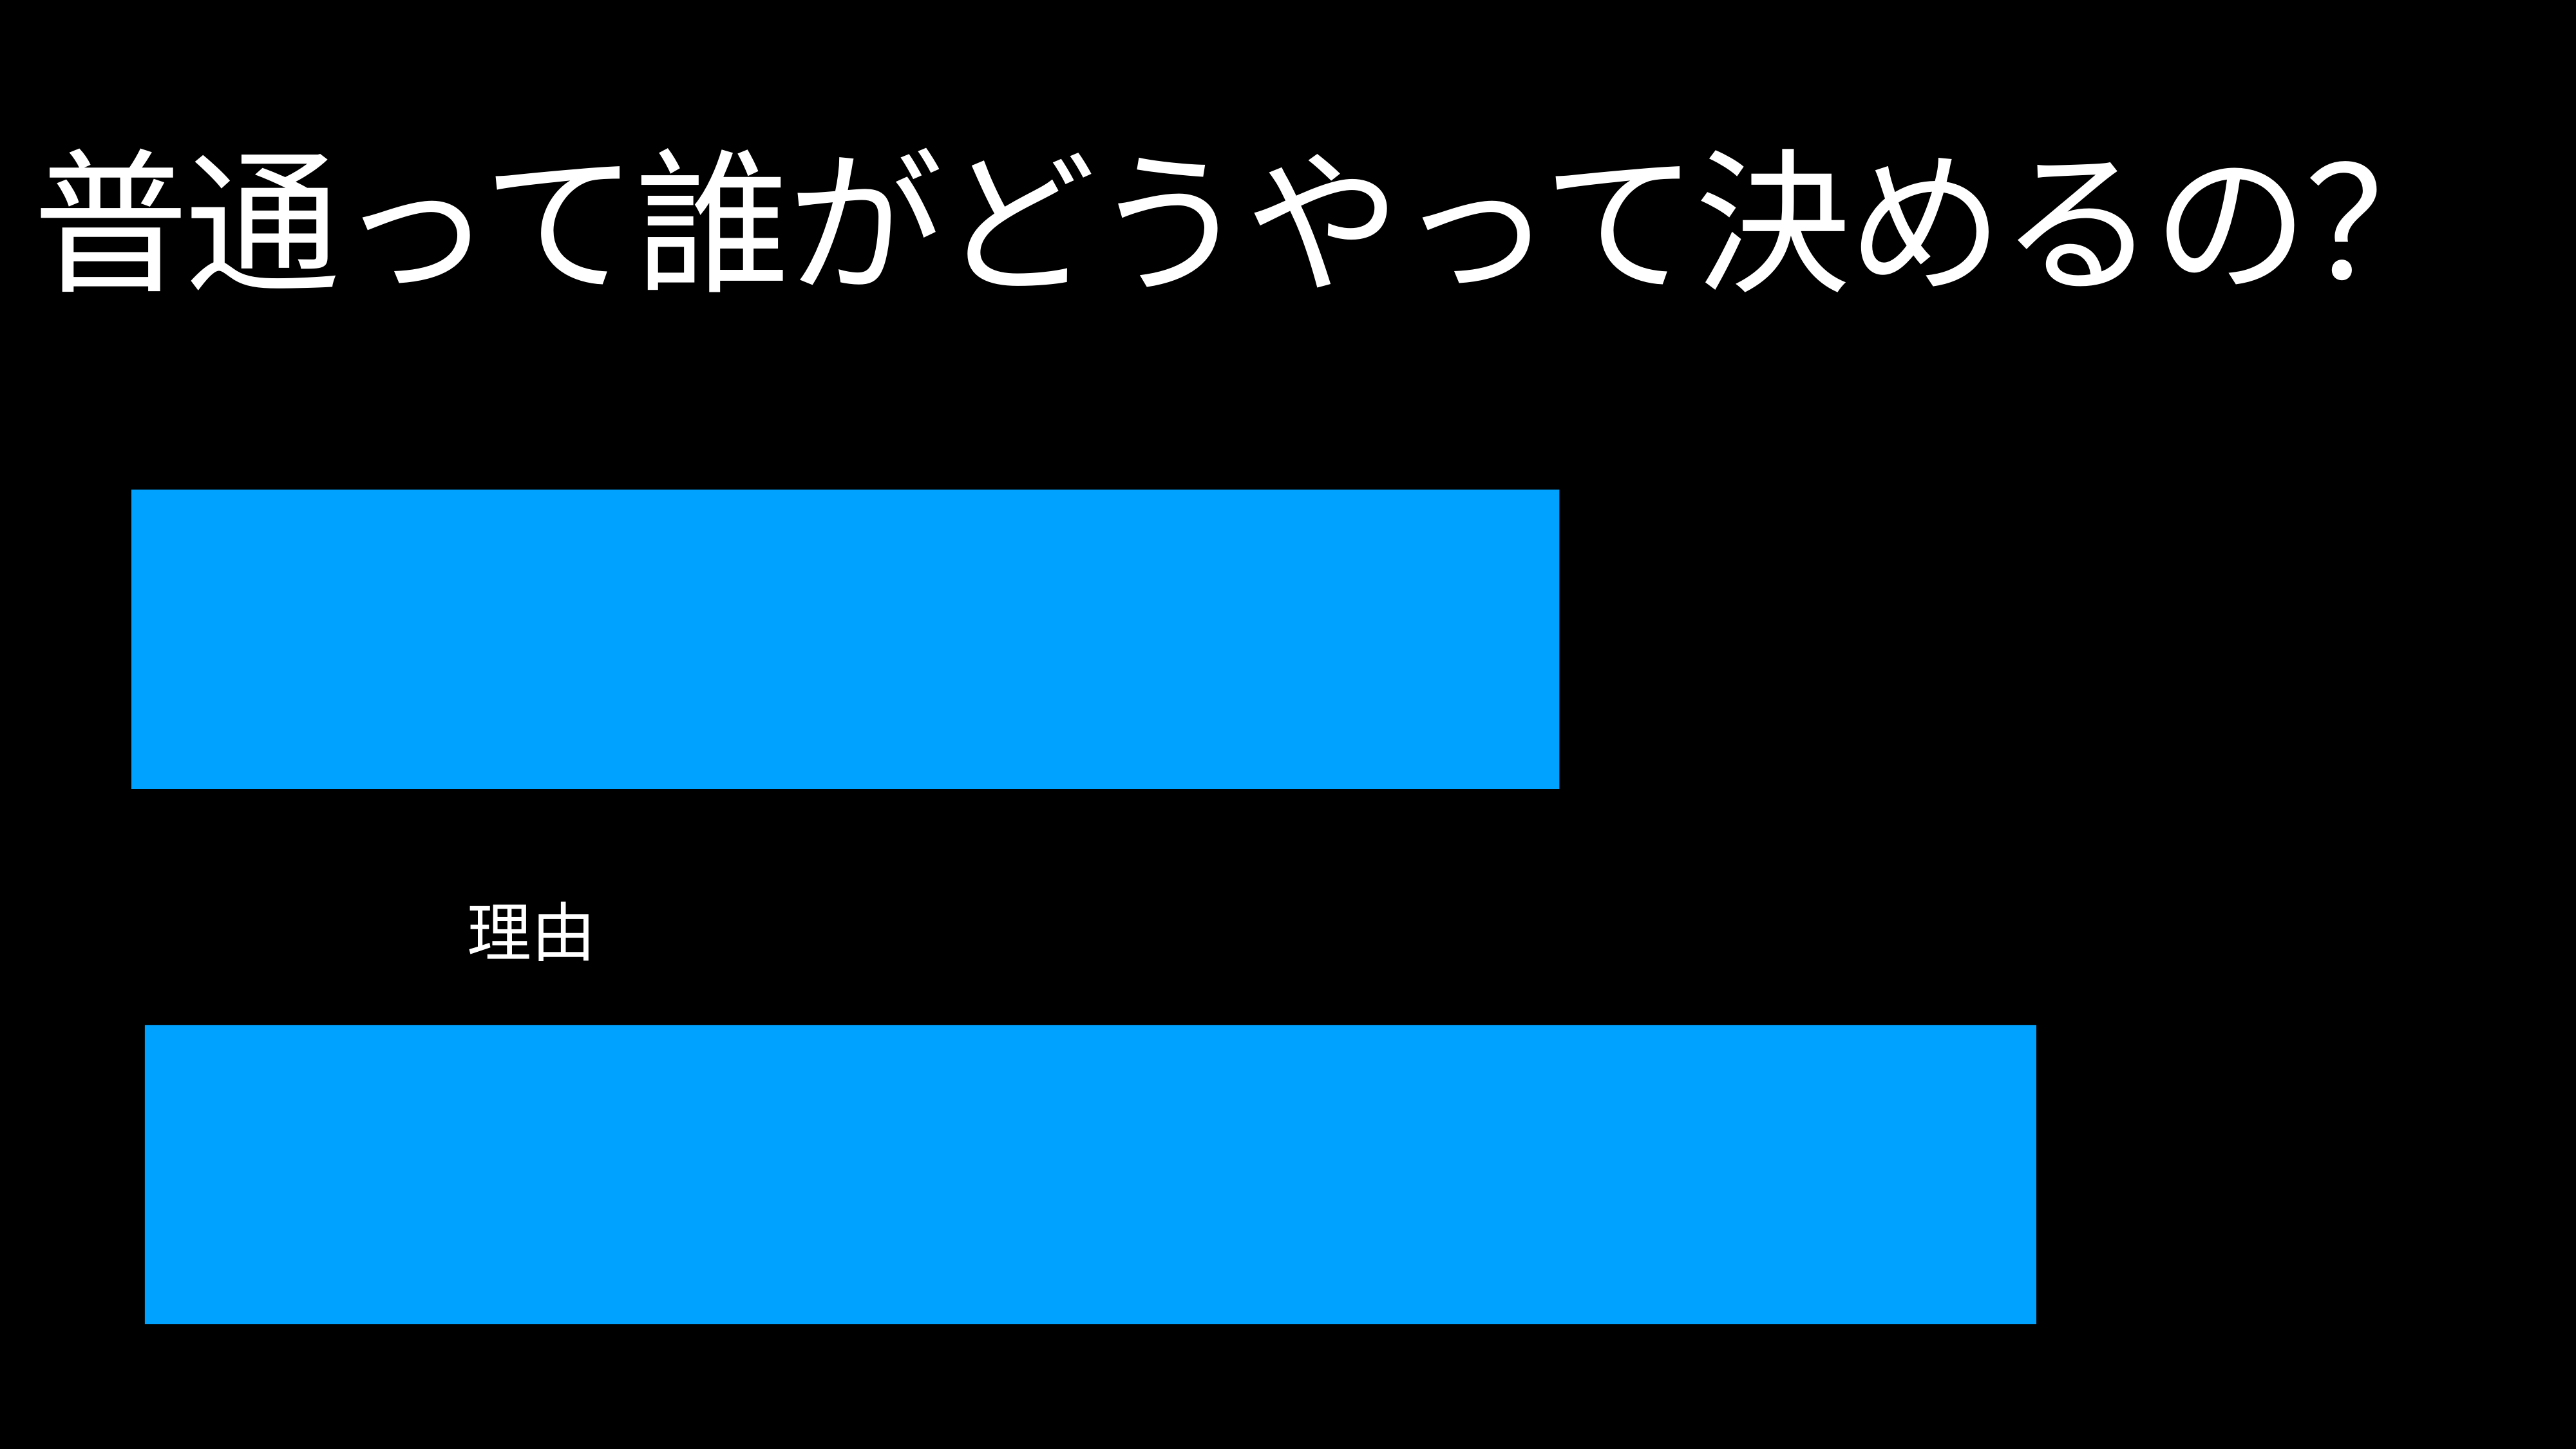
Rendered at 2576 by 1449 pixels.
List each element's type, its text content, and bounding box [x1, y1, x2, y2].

text_box 理由 [462, 895, 602, 976]
text_box [144, 1025, 2036, 1325]
text_box [131, 489, 1560, 789]
title 普通って誰がどうやって決めるの？ [27, 0, 2549, 481]
